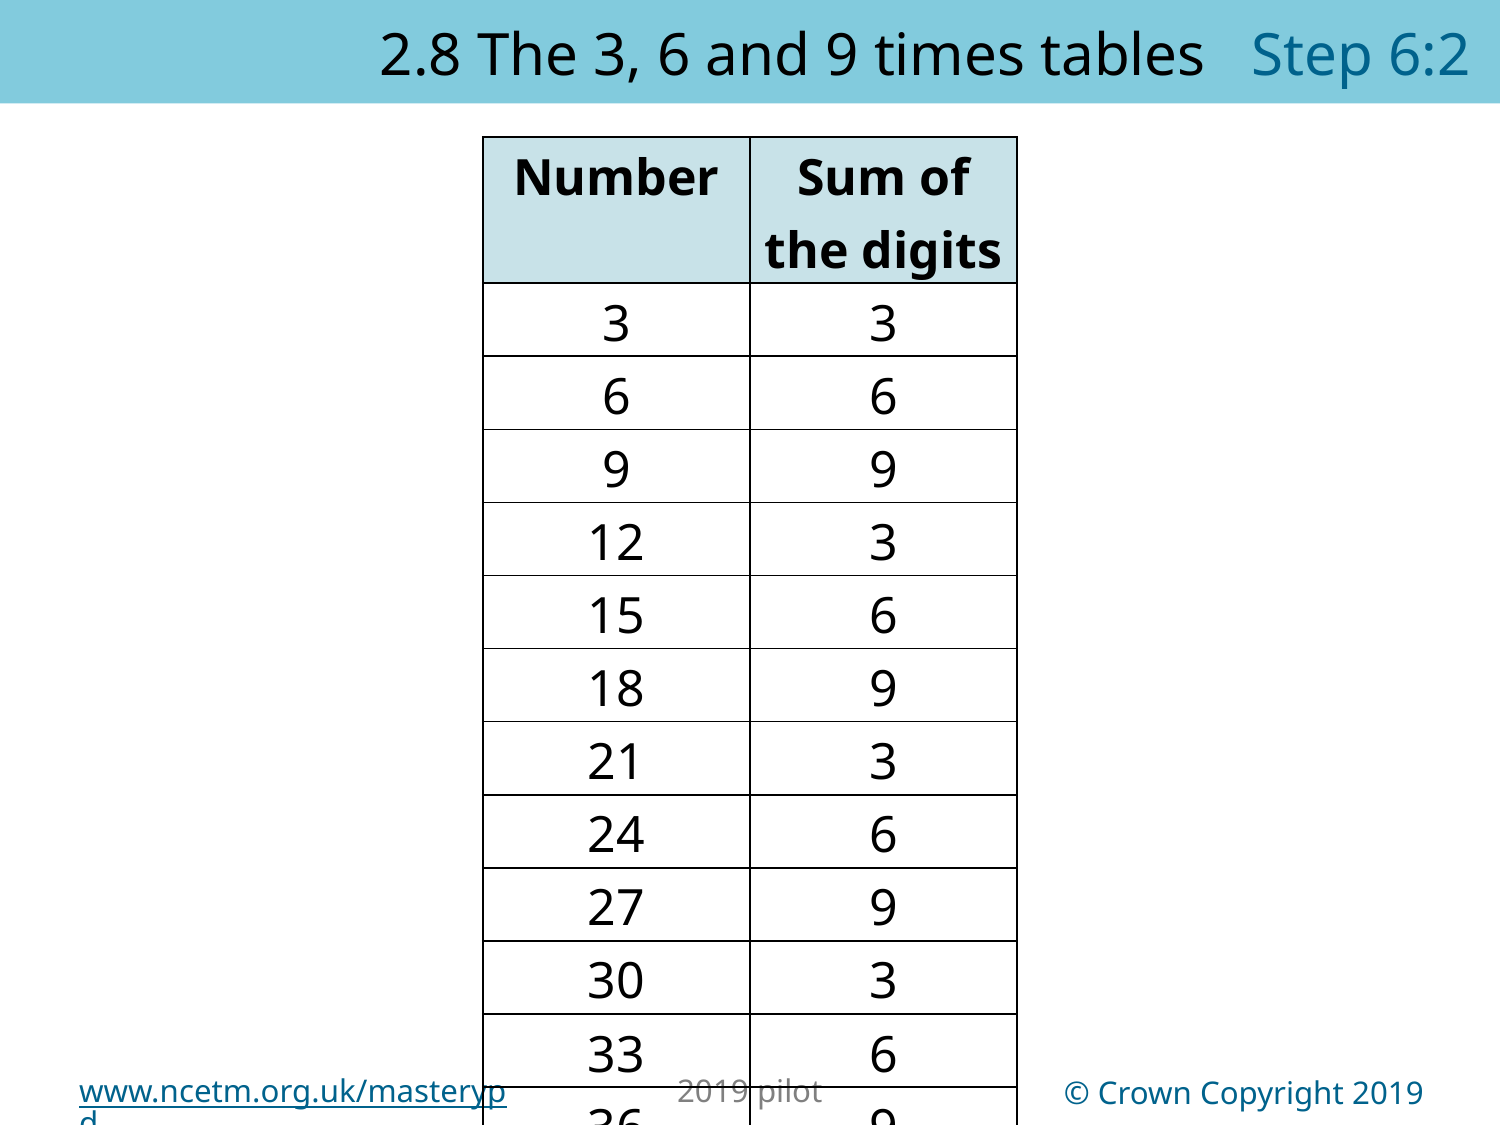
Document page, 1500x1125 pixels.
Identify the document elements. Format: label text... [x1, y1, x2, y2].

table_cell 3 [484, 284, 749, 355]
table_cell 36 [484, 1088, 749, 1125]
table_cell 12 [484, 503, 749, 575]
table_cell 9 [751, 1088, 1016, 1125]
table_cell 3 [751, 284, 1016, 355]
table_cell 9 [751, 869, 1016, 940]
table_cell 3 [751, 503, 1016, 575]
table_cell 9 [751, 430, 1016, 502]
table_header Number [484, 138, 749, 282]
table_cell 3 [751, 722, 1016, 794]
table_cell 3 [751, 942, 1016, 1013]
table_cell 33 [484, 1015, 749, 1086]
table_cell 24 [484, 796, 749, 867]
table_cell 9 [751, 649, 1016, 721]
table_cell 21 [484, 722, 749, 794]
table_cell 30 [484, 942, 749, 1013]
table_cell 9 [484, 430, 749, 502]
list 2.8 The 3, 6 and 9 times tables Step 6:2 [0, 0, 1500, 104]
table_cell 6 [751, 1015, 1016, 1086]
table_cell 27 [484, 869, 749, 940]
table_cell 18 [484, 649, 749, 721]
table_cell 6 [751, 576, 1016, 648]
table_cell 15 [484, 576, 749, 648]
table_cell 6 [484, 357, 749, 429]
table_header Sum of the digits [751, 138, 1016, 282]
table_cell 6 [751, 357, 1016, 429]
table_cell 6 [751, 796, 1016, 867]
